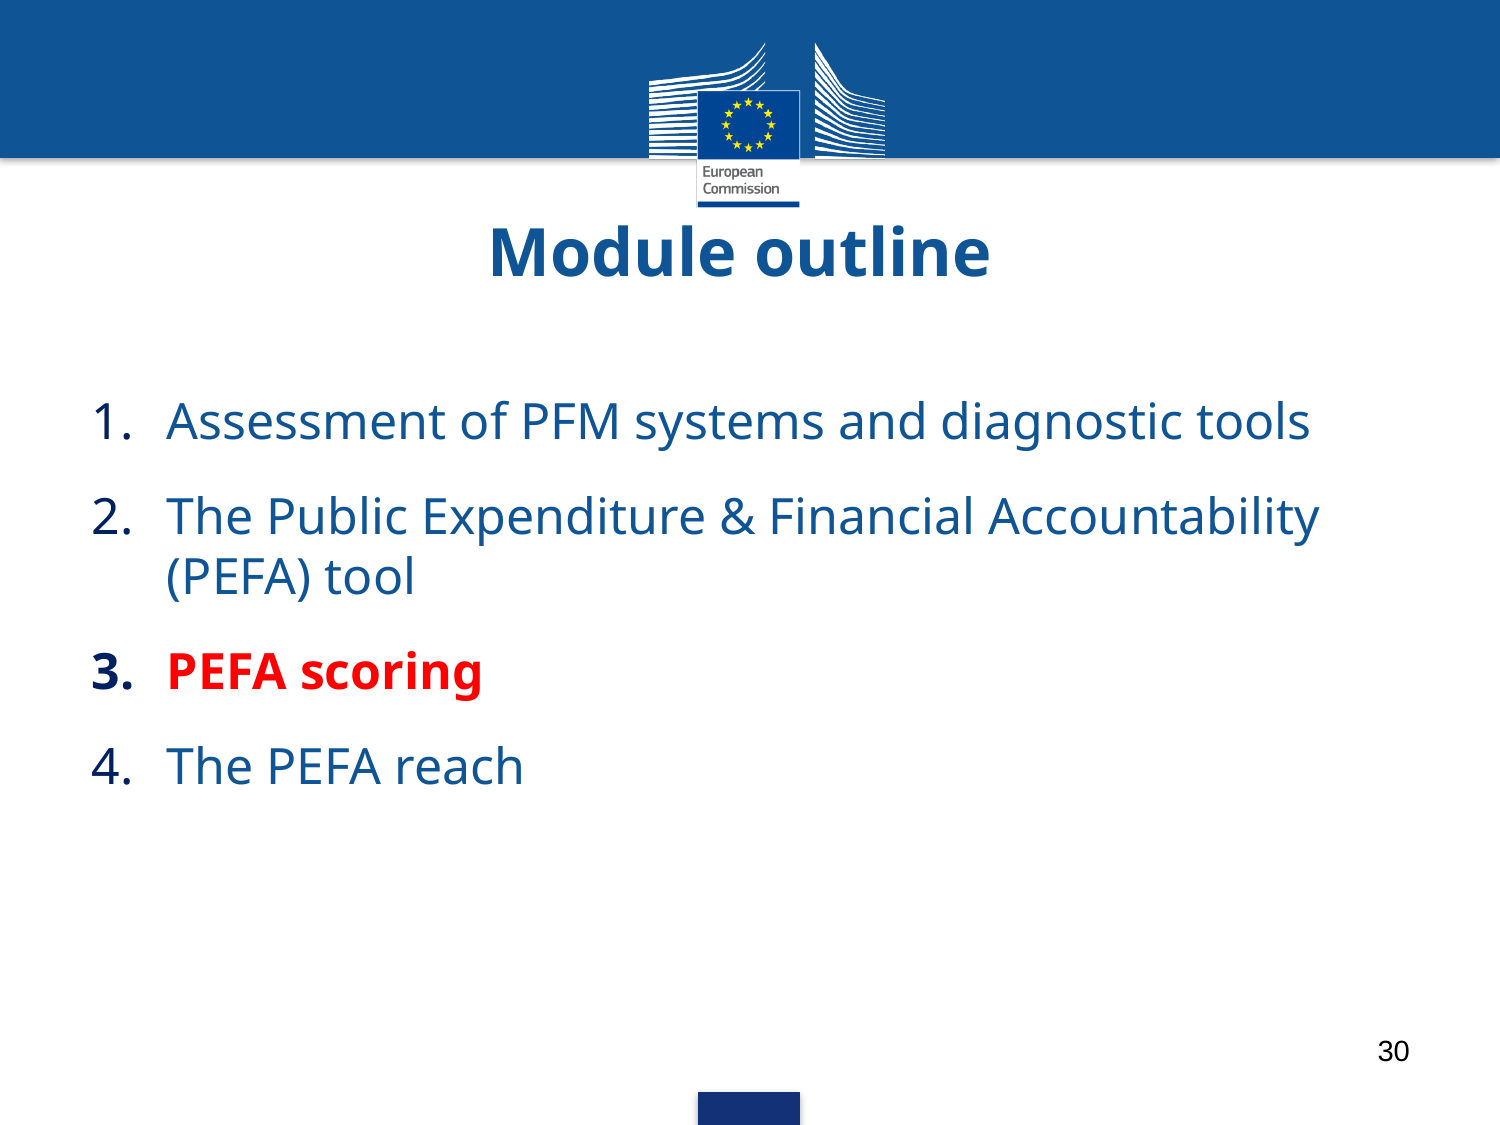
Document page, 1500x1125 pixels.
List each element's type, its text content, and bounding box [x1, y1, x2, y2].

picture [649, 42, 885, 172]
slide_number 30 [1074, 1024, 1426, 1103]
title Module outline [64, 172, 1416, 327]
list Assessment of PFM systems and diagnostic tools The Public Expenditure & Financial Accountability (PEFA) tool PEFA scoring The PEFA reach [76, 381, 1428, 962]
